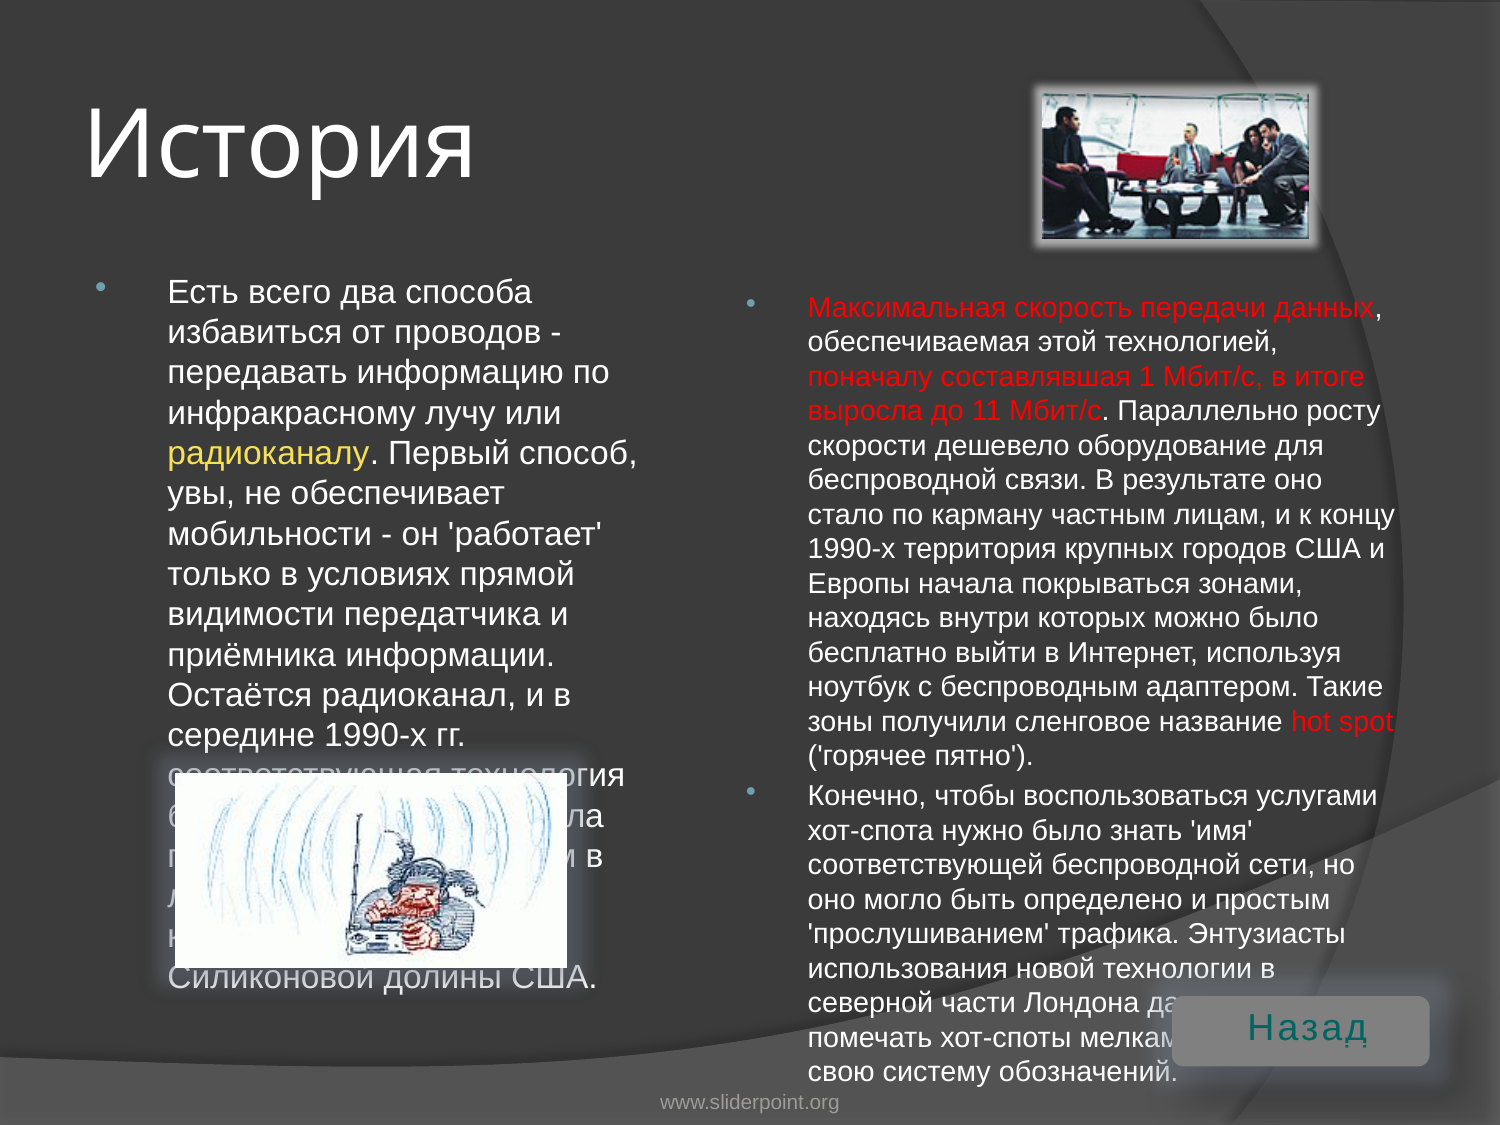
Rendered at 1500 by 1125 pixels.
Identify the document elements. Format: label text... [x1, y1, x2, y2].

picture [175, 773, 567, 968]
footer www.sliderpoint.org [512, 1053, 988, 1114]
list Максимальная скорость передачи данных, обеспечиваемая этой технологией, поначалу составлявшая 1 Мбит/с, в итоге выросла до 11 Мбит/с. Параллельно росту скорости дешевело оборудование для беспроводной связи. В результате оно стало по карману частным лицам, и к концу 1990-х территория крупных городов США и Европы начала покрываться зонами, находясь внутри которых можно было бесплатно выйти в Интернет, используя ноутбук с беспроводным адаптером. Такие зоны получили сленговое название hot spot ('горячее пятно'). Конечно, чтобы воспользоваться услугами хот-спота нужно было знать 'имя' соответствующей беспроводной сети, но оно могло быть определено и простым 'прослушиванием' трафика. Энтузиасты использования новой технологии в северной части Лондона даже стали помечать хот-споты мелками, выработав свою систему обозначений. [726, 281, 1422, 1125]
text_box Назад [1232, 996, 1383, 1056]
list Есть всего два способа избавиться от проводов - передавать информацию по инфракрасному лучу или радиоканалу. Первый способ, увы, не обеспечивает мобильности - он 'работает' только в условиях прямой видимости передатчика и приёмника информации. Остаётся радиоканал, и в середине 1990-х гг. соответствующая технология была разработана и начала применяться - в основном в локальных сетях крупных корпораций и компаний Силиконовой долины США. [75, 262, 675, 1005]
title История [75, 45, 1300, 233]
text_box [1170, 994, 1432, 1068]
picture [1042, 93, 1309, 240]
